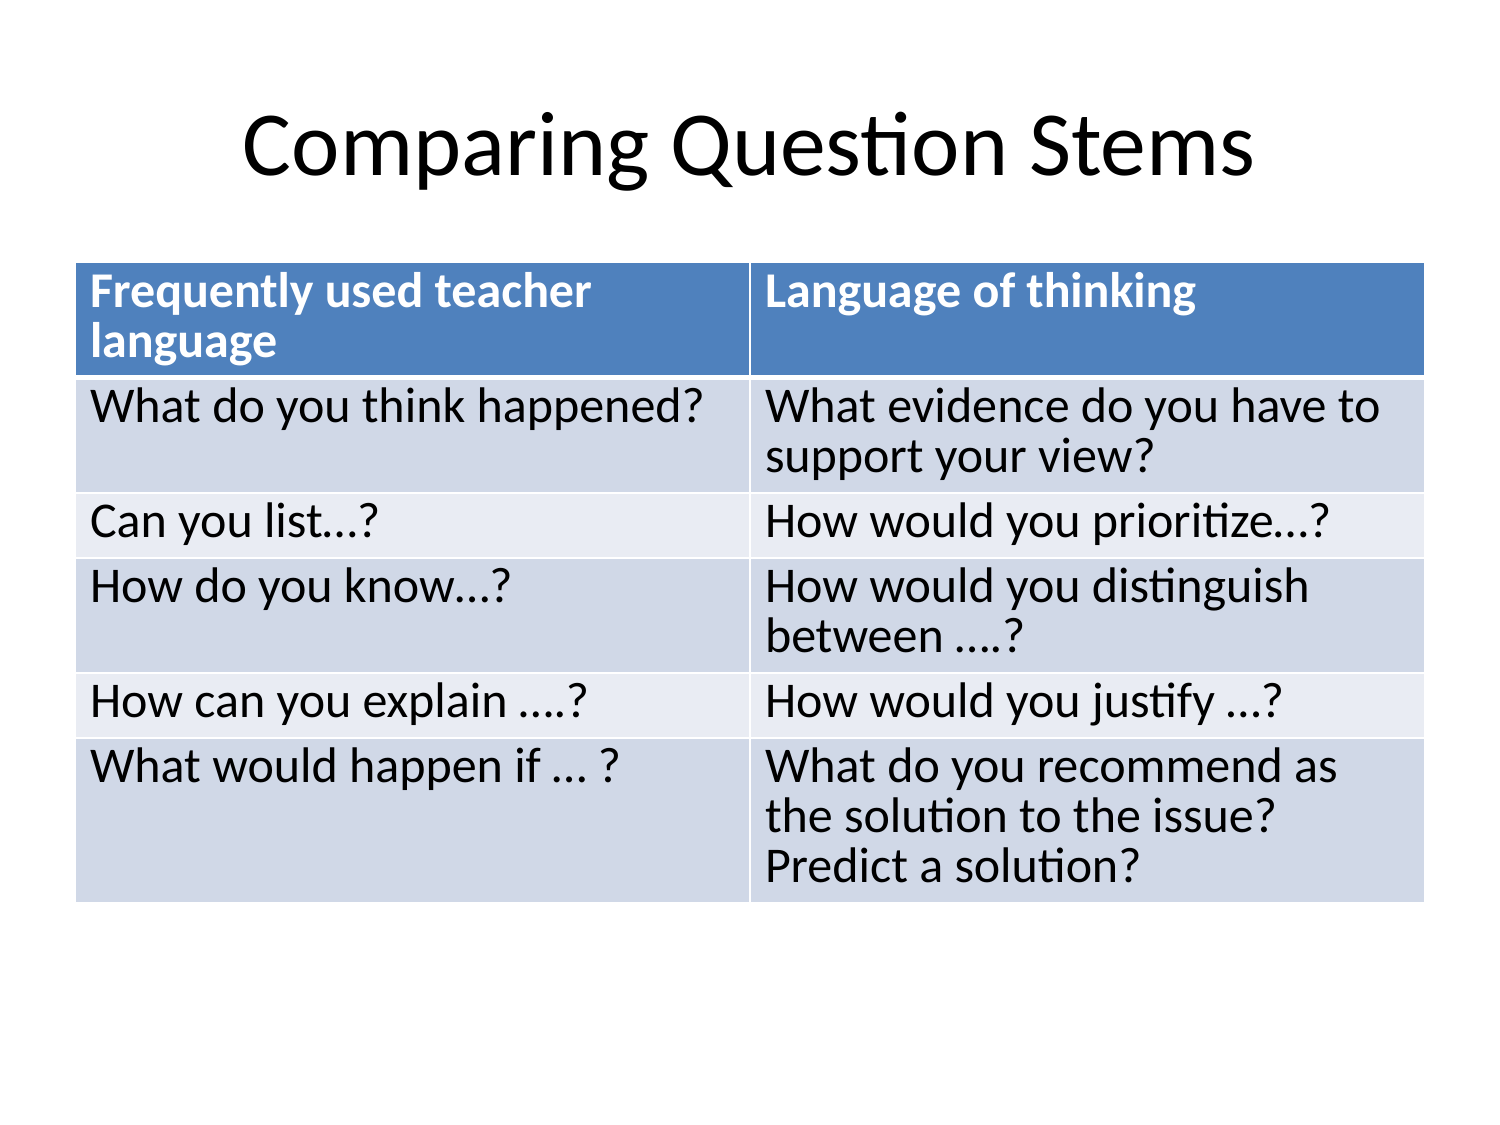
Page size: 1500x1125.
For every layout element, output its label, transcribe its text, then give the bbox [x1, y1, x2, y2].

table_cell How can you explain ….? [76, 674, 749, 737]
title Comparing Question Stems [75, 45, 1425, 233]
table_cell What evidence do you have to support your view? [751, 380, 1424, 492]
table_header Language of thinking [751, 263, 1424, 375]
table_cell How would you justify …? [751, 674, 1424, 737]
table_cell How would you prioritize…? [751, 494, 1424, 557]
table_cell How do you know…? [76, 559, 749, 672]
table_cell How would you distinguish between ….? [751, 559, 1424, 672]
table_cell What would happen if … ? [76, 739, 749, 902]
table_cell What do you recommend as the solution to the issue? Predict a solution? [751, 739, 1424, 902]
table_cell Can you list…? [76, 494, 749, 557]
table_header Frequently used teacher language [76, 263, 749, 375]
table_cell What do you think happened? [76, 380, 749, 492]
